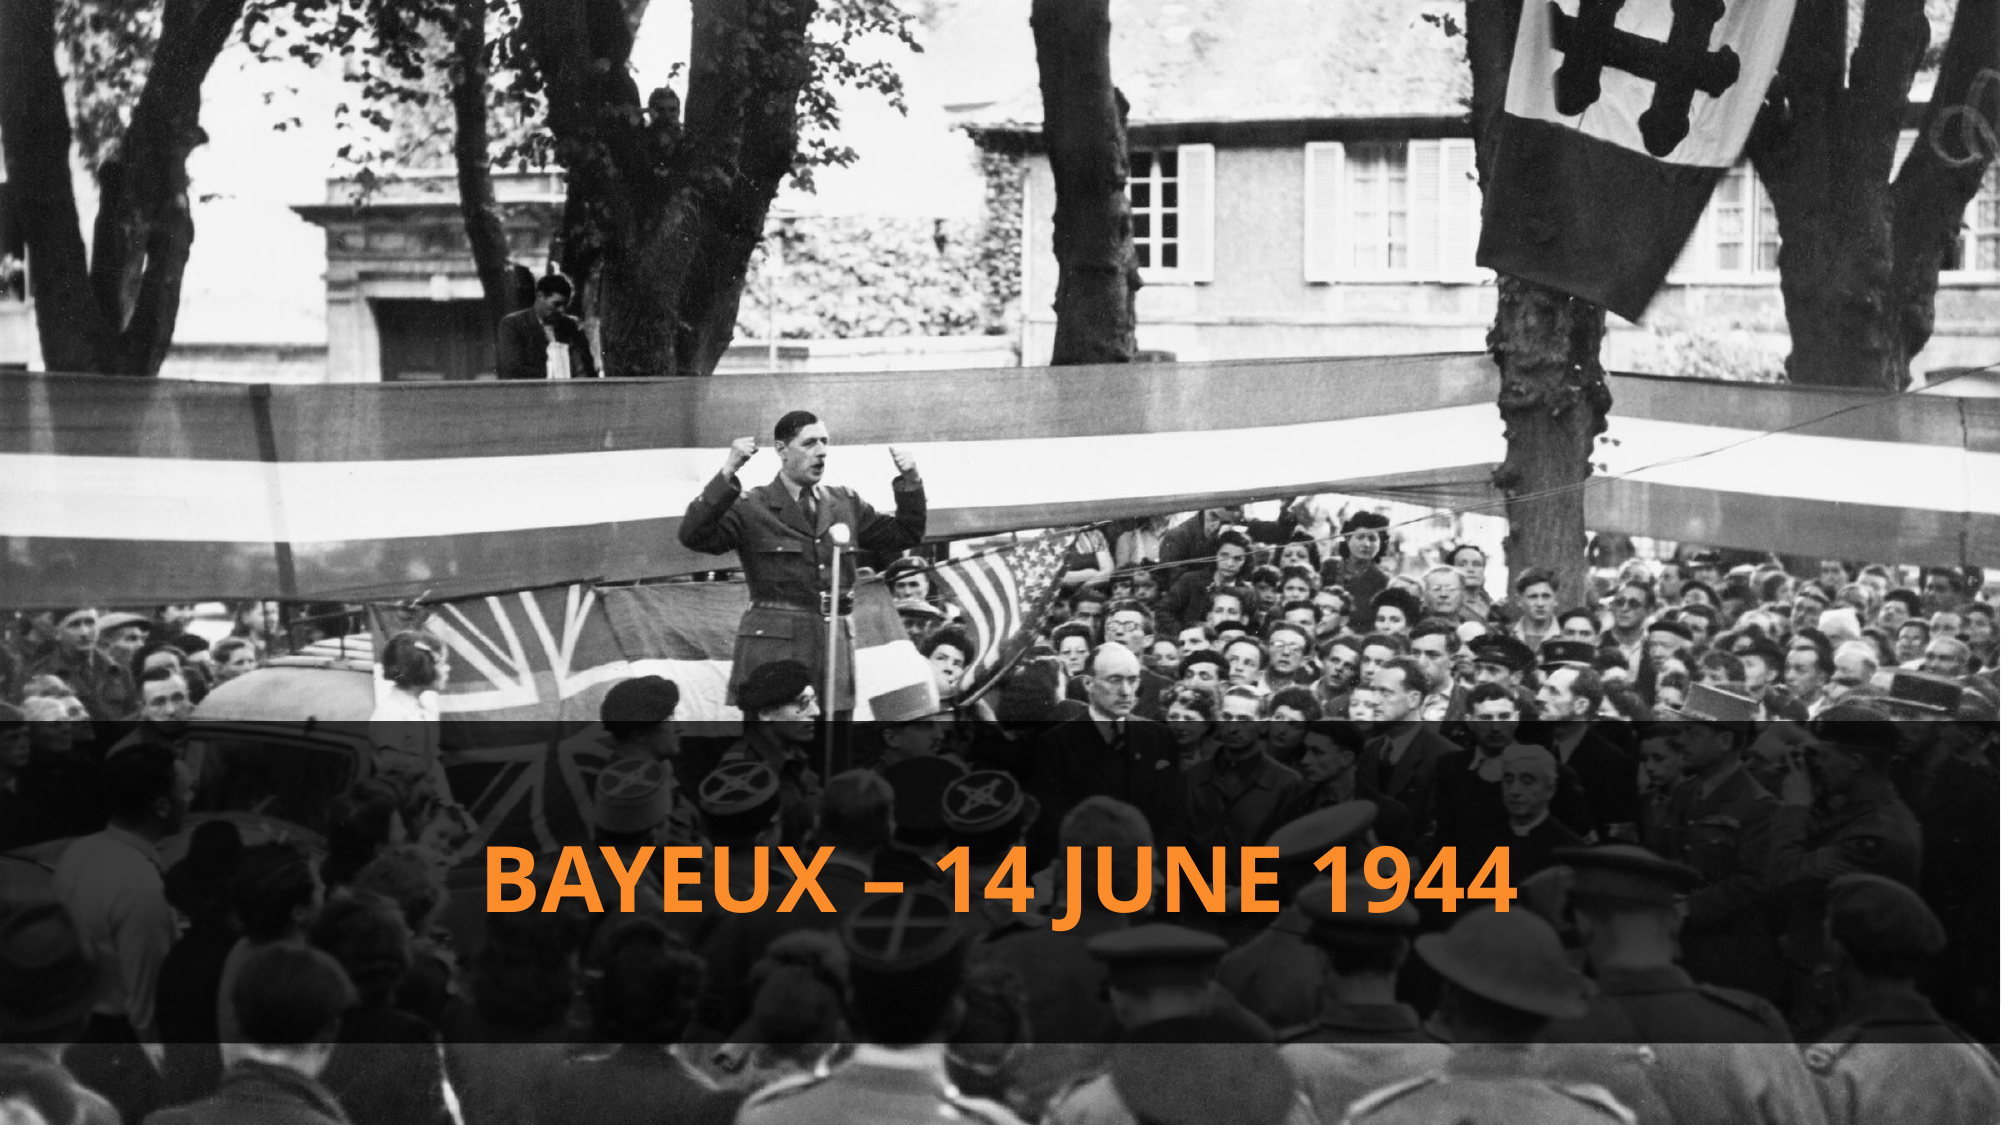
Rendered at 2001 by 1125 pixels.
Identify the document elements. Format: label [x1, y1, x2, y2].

list [0, 0, 2000, 1125]
